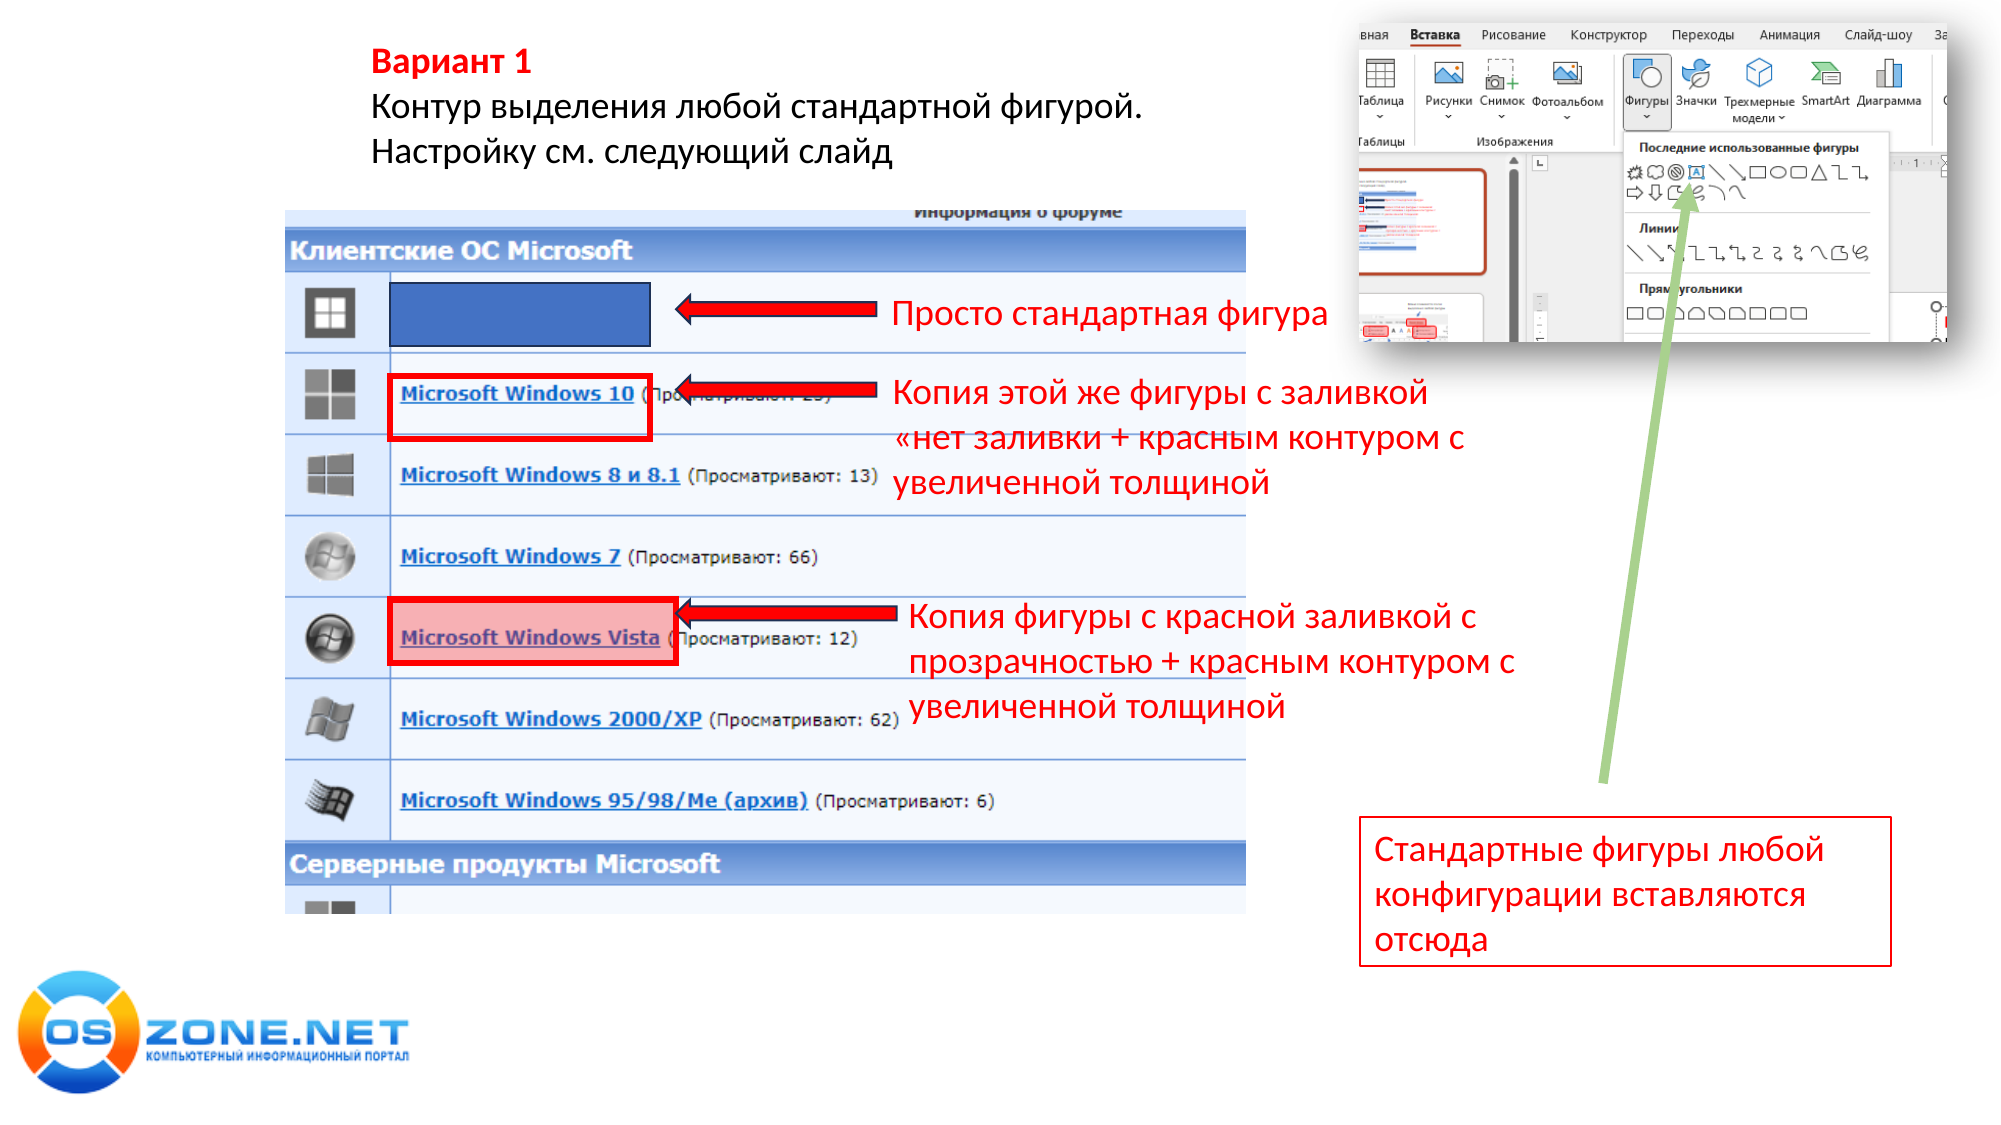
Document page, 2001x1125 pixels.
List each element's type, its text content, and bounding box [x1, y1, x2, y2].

picture [1359, 23, 1947, 342]
picture [285, 210, 1246, 915]
text_box Вариант 1 Контур выделения любой стандартной фигурой. Настройку см. следующий слайд [356, 28, 1302, 179]
picture [0, 954, 444, 1125]
text_box Просто стандартная фигура [1245, 280, 1343, 341]
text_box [1602, 182, 1690, 784]
text_box Копия фигуры с красной заливкой с прозрачностью + красным контуром с увеличенной толщиной [1245, 583, 1596, 734]
text_box Копия этой же фигуры с заливкой «нет заливки + красным контуром с увеличенной толщиной [1245, 359, 1516, 510]
text_box Стандартные фигуры любой конфигурации вставляются отсюда [1359, 816, 1891, 967]
